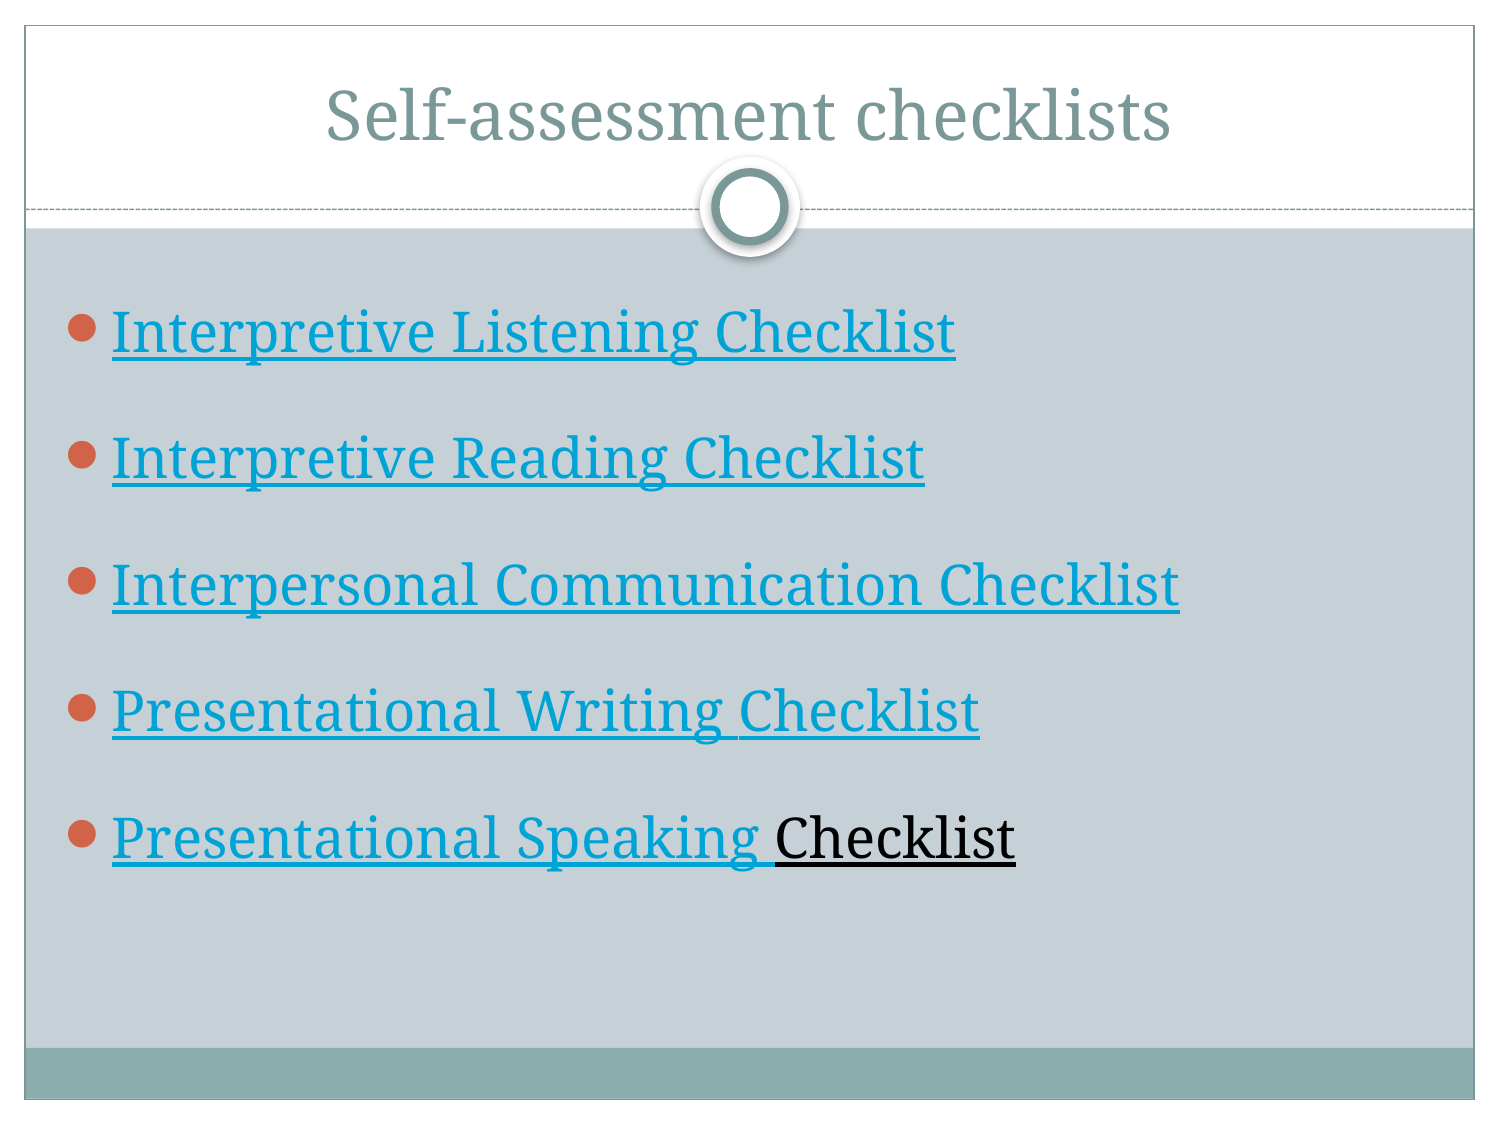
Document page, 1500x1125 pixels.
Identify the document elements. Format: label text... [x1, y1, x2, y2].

list Interpretive Listening Checklist Interpretive Reading Checklist Interpersonal Communication Checklist Presentational Writing Checklist Presentational Speaking Checklist [49, 250, 1445, 1001]
title Self-assessment checklists [49, 37, 1450, 162]
